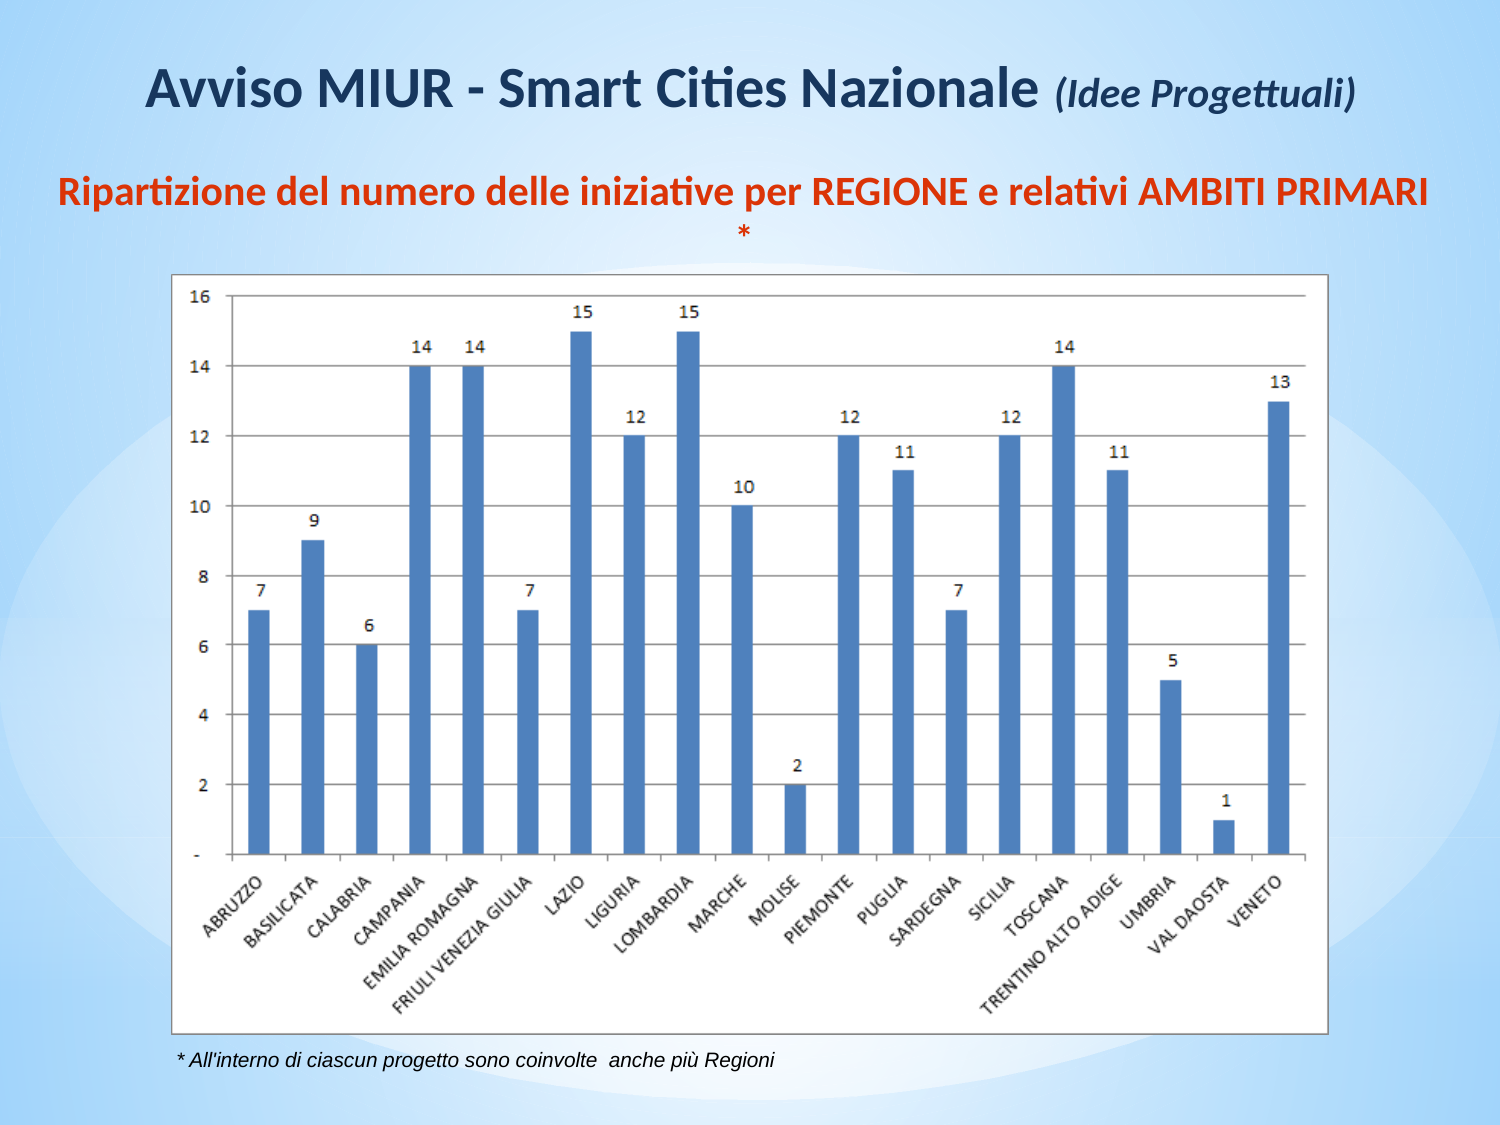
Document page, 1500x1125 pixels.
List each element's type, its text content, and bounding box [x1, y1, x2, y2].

text_box * All'interno di ciascun progetto sono coinvolte anche più Regioni [161, 1039, 892, 1080]
picture [170, 274, 1330, 1036]
text_box Ripartizione del numero delle iniziative per REGIONE e relativi AMBITI PRIMARI * [29, 156, 1459, 267]
text_box Avviso MIUR - Smart Cities Nazionale (Idee Progettuali) [76, 31, 1427, 138]
